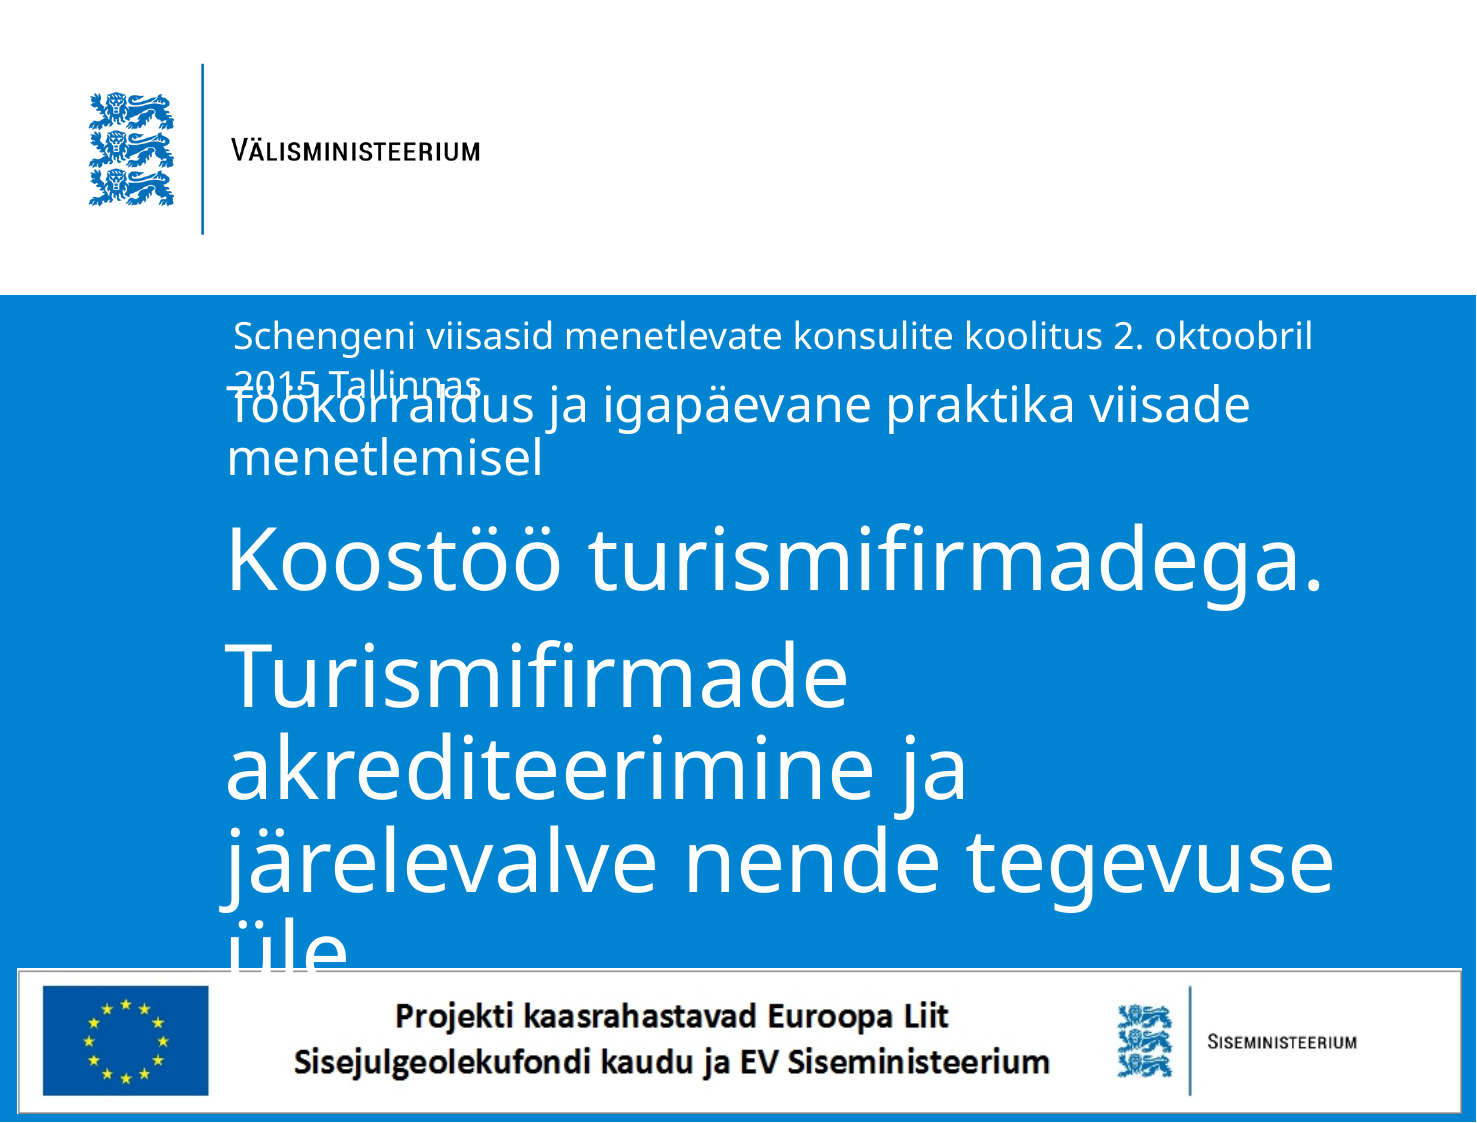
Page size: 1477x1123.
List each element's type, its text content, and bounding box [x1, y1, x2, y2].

text_box [228, 788, 1410, 903]
text_box Koostöö turismifirmadega. Turismifirmade akrediteerimine ja järelevalve nende tegevuse üle. [224, 502, 1406, 880]
table_header [0, 0, 1477, 295]
picture [17, 968, 1462, 1114]
title Töökorraldus ja igapäevane praktika viisade menetlemisel [226, 366, 1408, 438]
text_box Schengeni viisasid menetlevate konsulite koolitus 2. oktoobril 2015 Tallinnas [218, 300, 1374, 414]
picture [60, 35, 629, 263]
